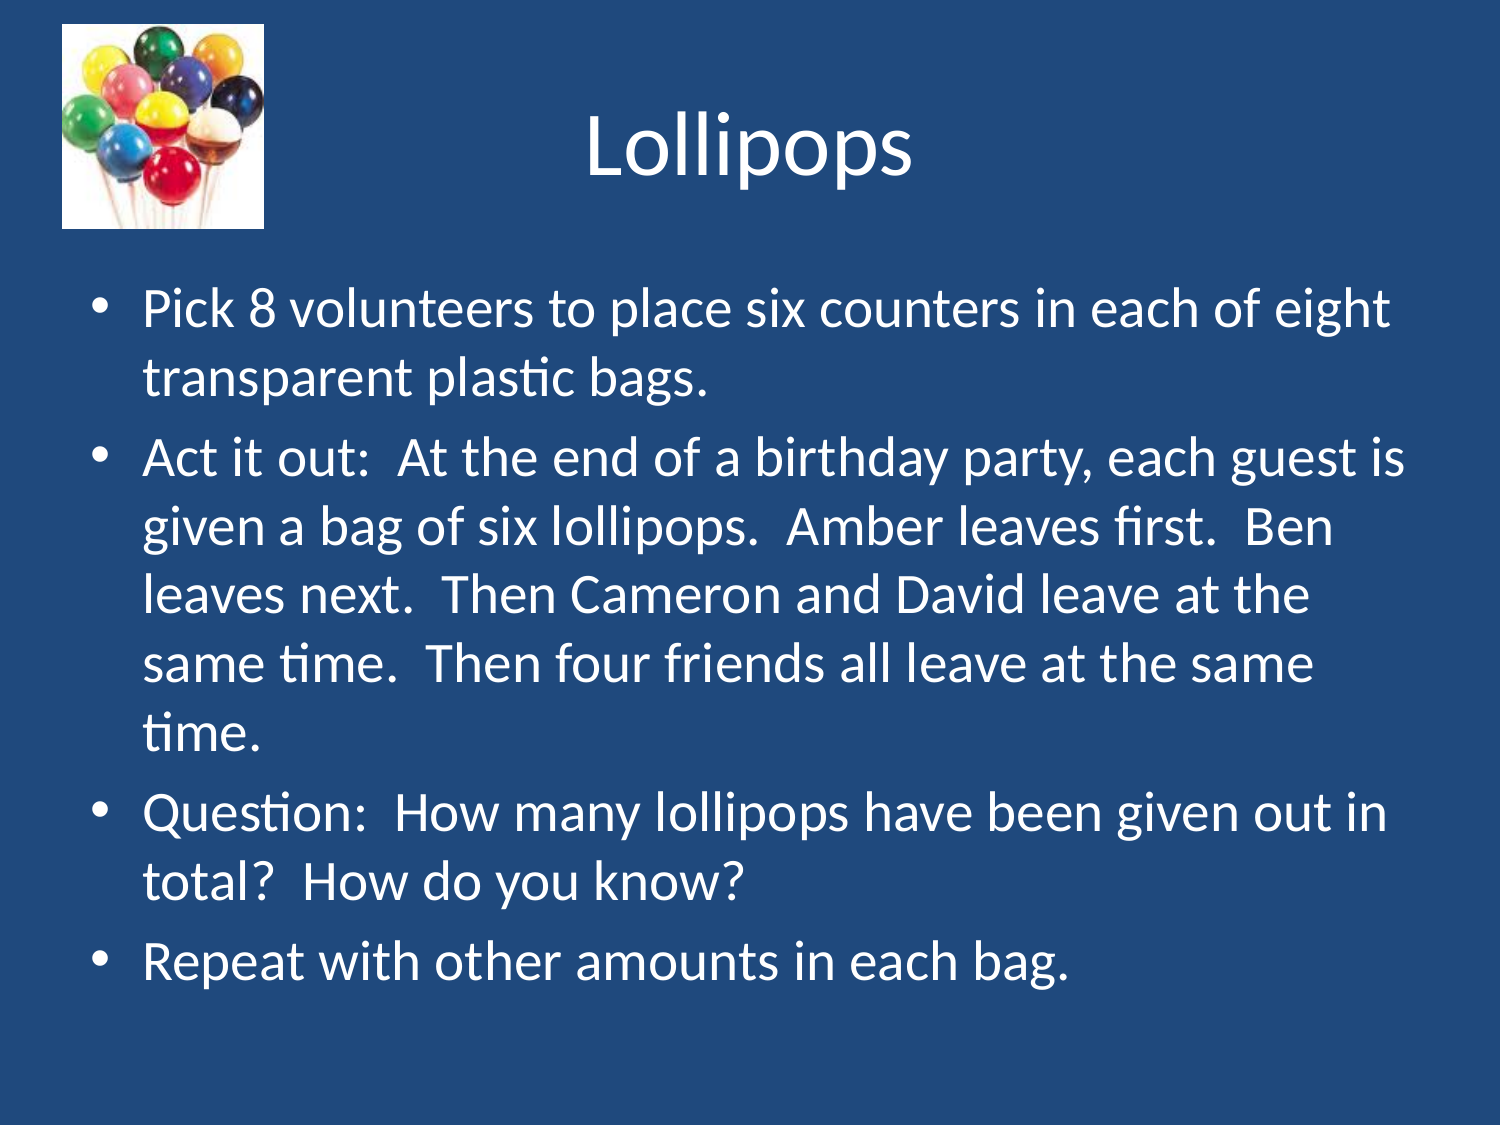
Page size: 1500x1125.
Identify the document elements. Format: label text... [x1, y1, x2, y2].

picture [62, 24, 265, 229]
title Lollipops [267, 45, 1425, 233]
list Pick 8 volunteers to place six counters in each of eight transparent plastic bags. Act it out: At the end of a birthday party, each guest is given a bag of six lollipops. Amber leaves first. Ben leaves next. Then Cameron and David leave at the same time. Then four friends all leave at the same time. Question: How many lollipops have been given out in total? How do you know? Repeat with other amounts in each bag. [75, 262, 1425, 1005]
